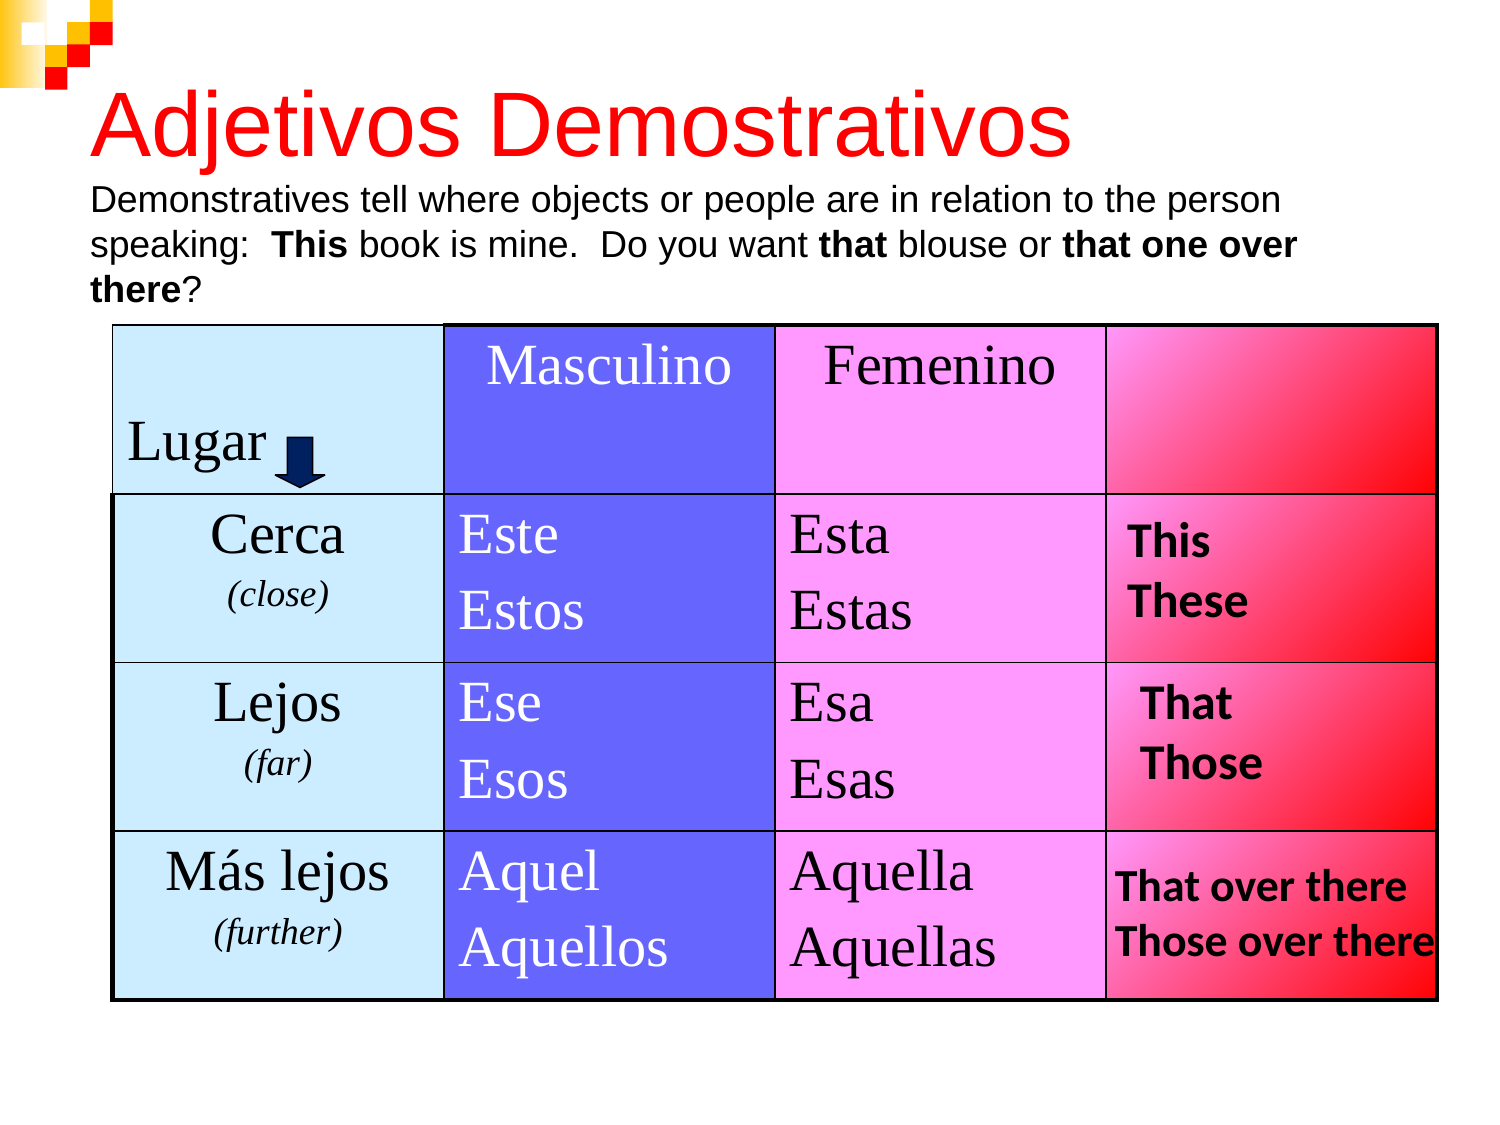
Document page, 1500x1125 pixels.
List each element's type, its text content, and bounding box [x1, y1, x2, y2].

table_header [1107, 327, 1435, 493]
table_cell Lejos (far) [115, 663, 443, 830]
table_header Femenino [776, 327, 1105, 493]
table_cell [1107, 832, 1435, 848]
table_cell [1107, 495, 1435, 662]
table_cell [1107, 974, 1435, 998]
table_cell Ese Esos [445, 663, 774, 830]
table_header Masculino [445, 327, 774, 493]
text_box [275, 437, 326, 488]
table_cell Cerca (close) [115, 495, 443, 662]
table_cell Aquel Aquellos [445, 832, 774, 998]
text_box This These [1112, 499, 1475, 635]
table_cell [1107, 663, 1435, 830]
text_box That Those [1124, 662, 1488, 798]
table_cell Aquella Aquellas [776, 832, 1105, 998]
title Adjetivos Demostrativos Demonstratives tell where objects or people are in relation to the person speaking: This book is mine. Do you want that blouse or that one over there? [75, 75, 1425, 300]
table_header Lugar [113, 326, 443, 493]
text_box That over there Those over there [1099, 848, 1463, 974]
table_cell Este Estos [445, 495, 774, 662]
table_cell Esa Esas [776, 663, 1105, 830]
table_cell Más lejos (further) [115, 832, 443, 998]
table_cell Esta Estas [776, 495, 1105, 662]
